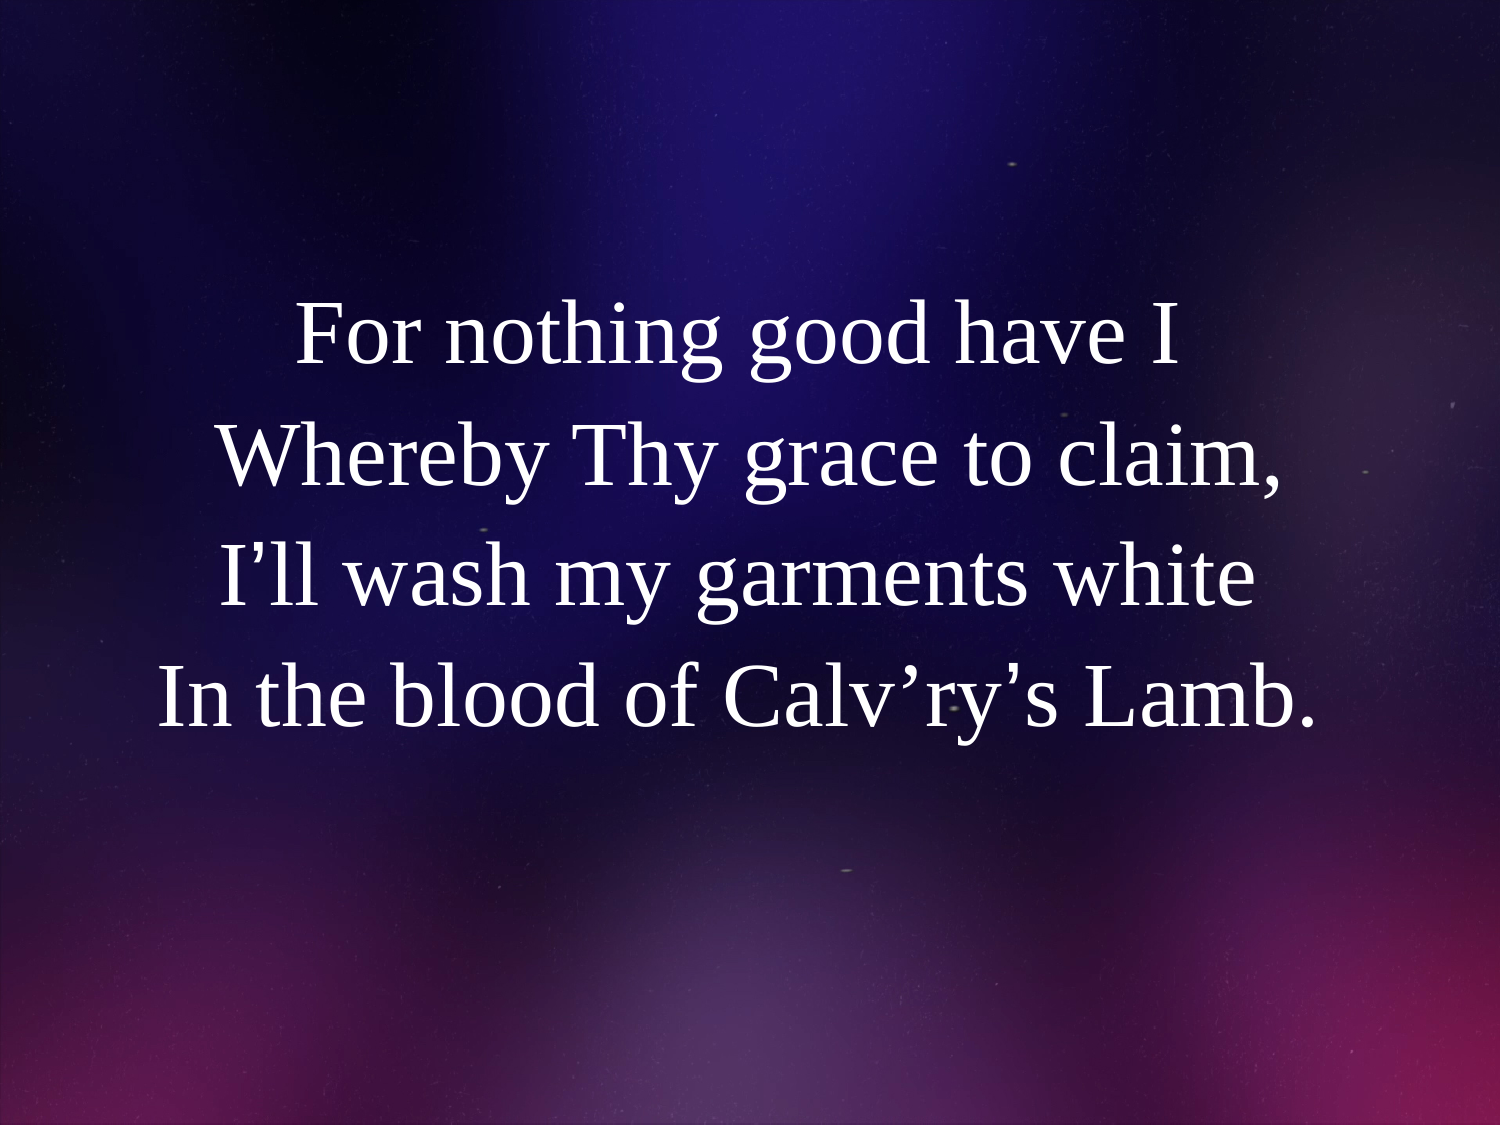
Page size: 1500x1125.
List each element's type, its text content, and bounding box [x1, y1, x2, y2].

picture [0, 0, 1500, 1125]
title For nothing good have I Whereby Thy grace to claim, I’ll wash my garments white In the blood of Calv’ry’s Lamb. [112, 525, 1388, 713]
